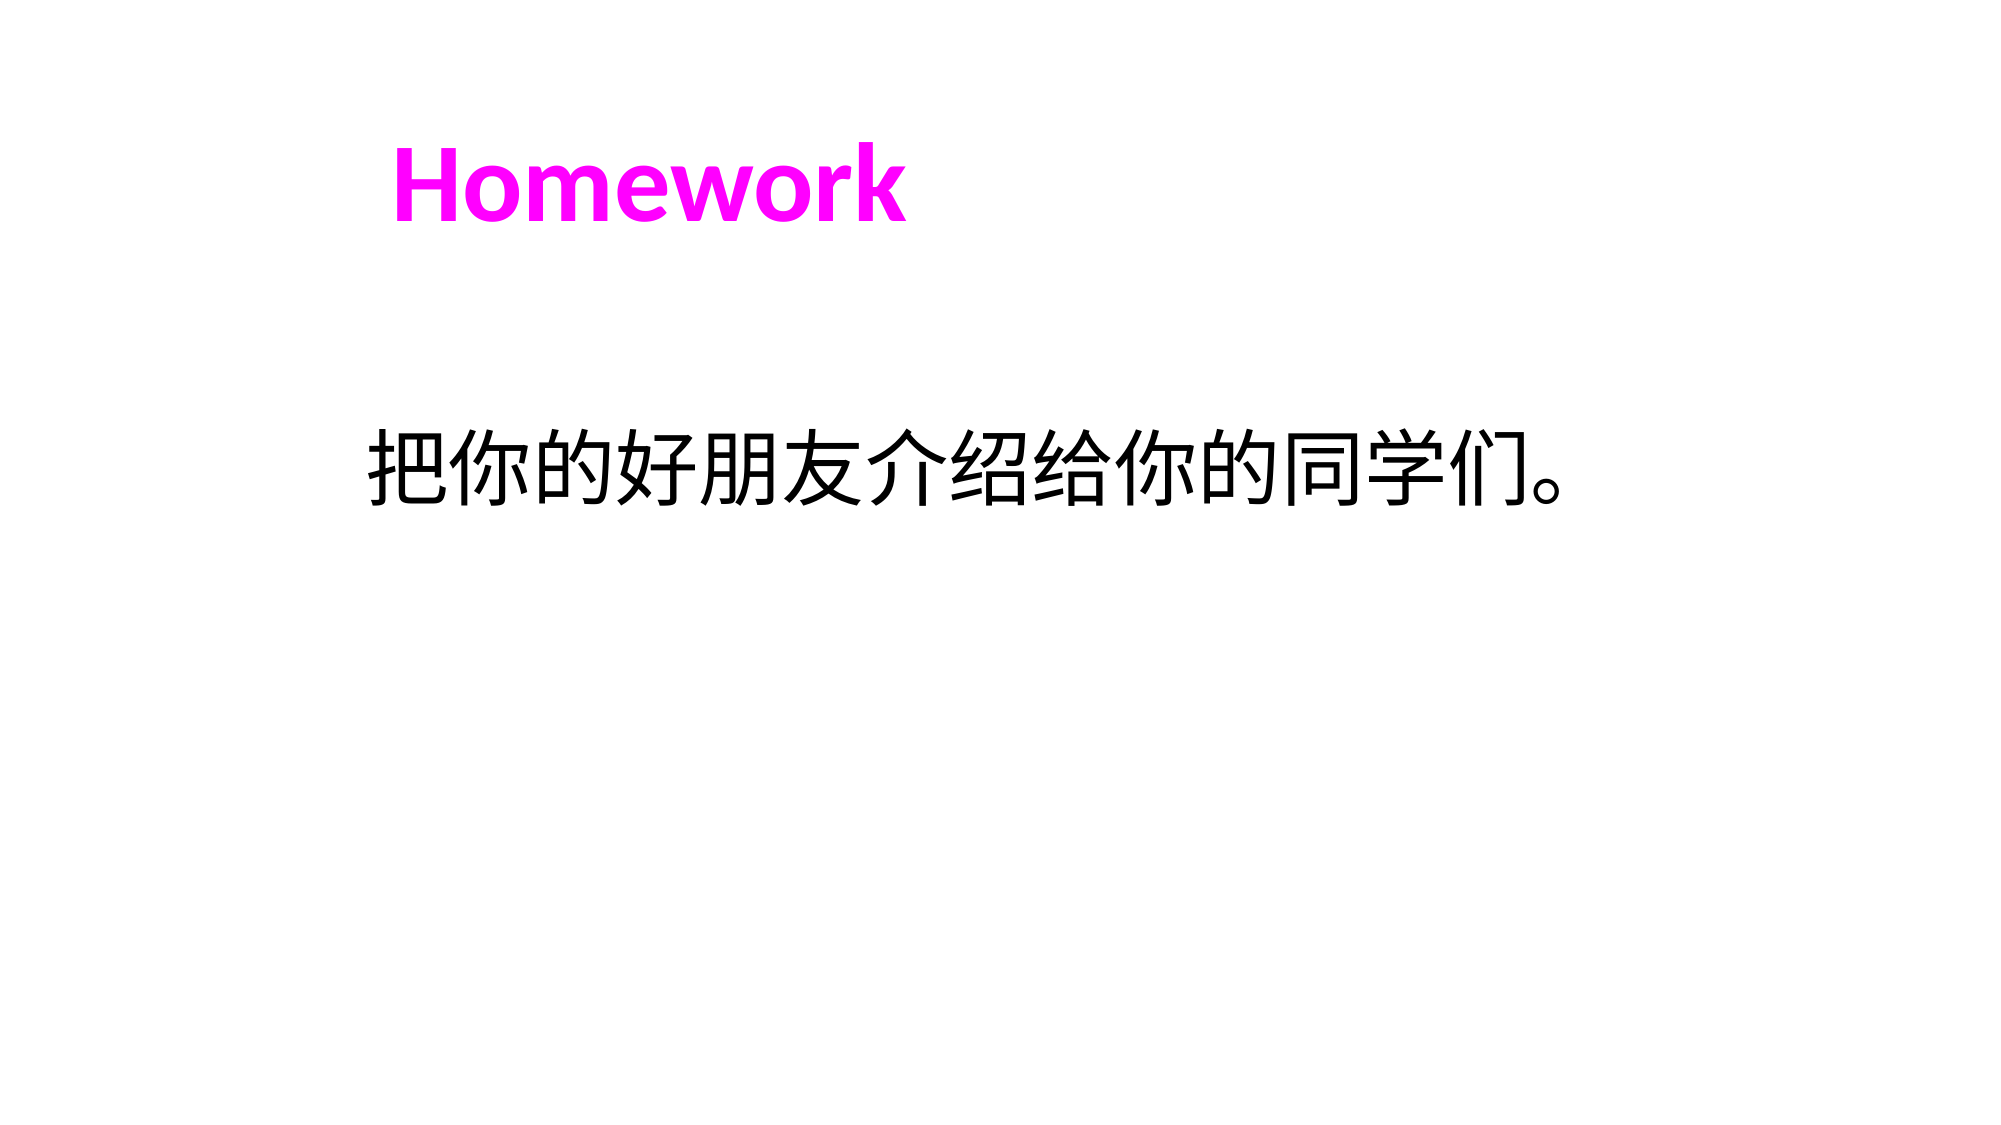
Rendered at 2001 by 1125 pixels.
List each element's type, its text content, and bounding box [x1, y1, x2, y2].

text_box Homework [376, 101, 949, 252]
text_box 把你的好朋友介绍给你的同学们。 [350, 408, 1630, 524]
